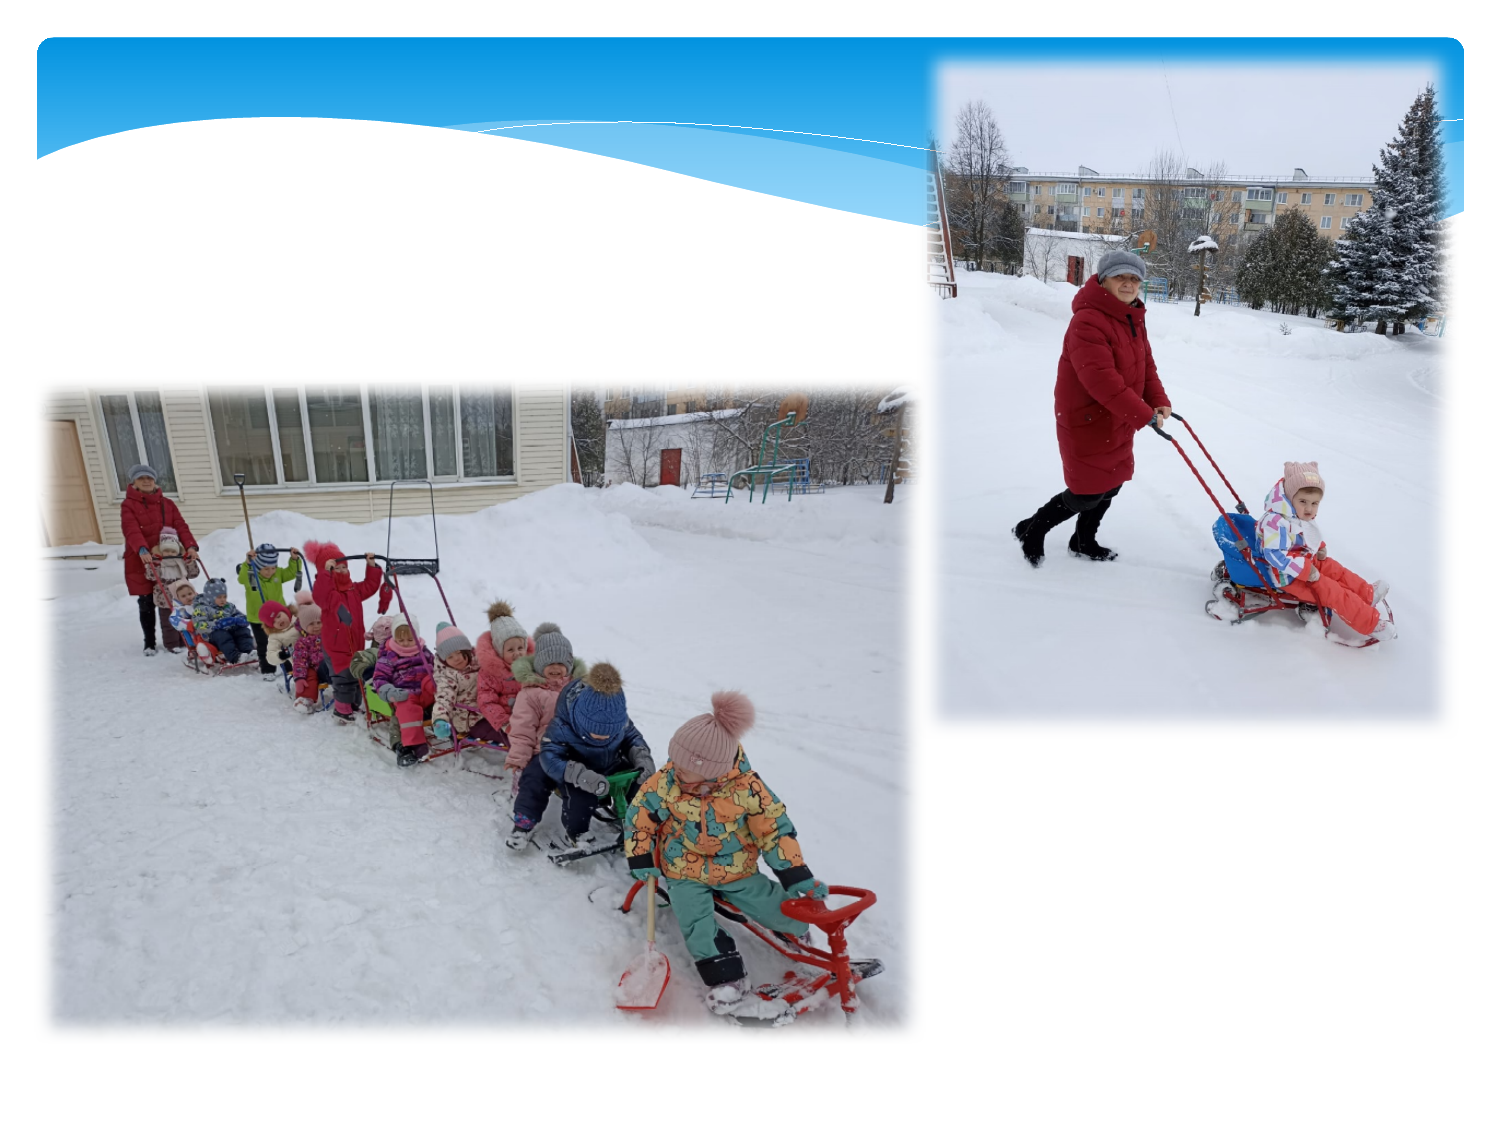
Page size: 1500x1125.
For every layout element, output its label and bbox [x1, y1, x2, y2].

picture [33, 49, 1459, 1047]
